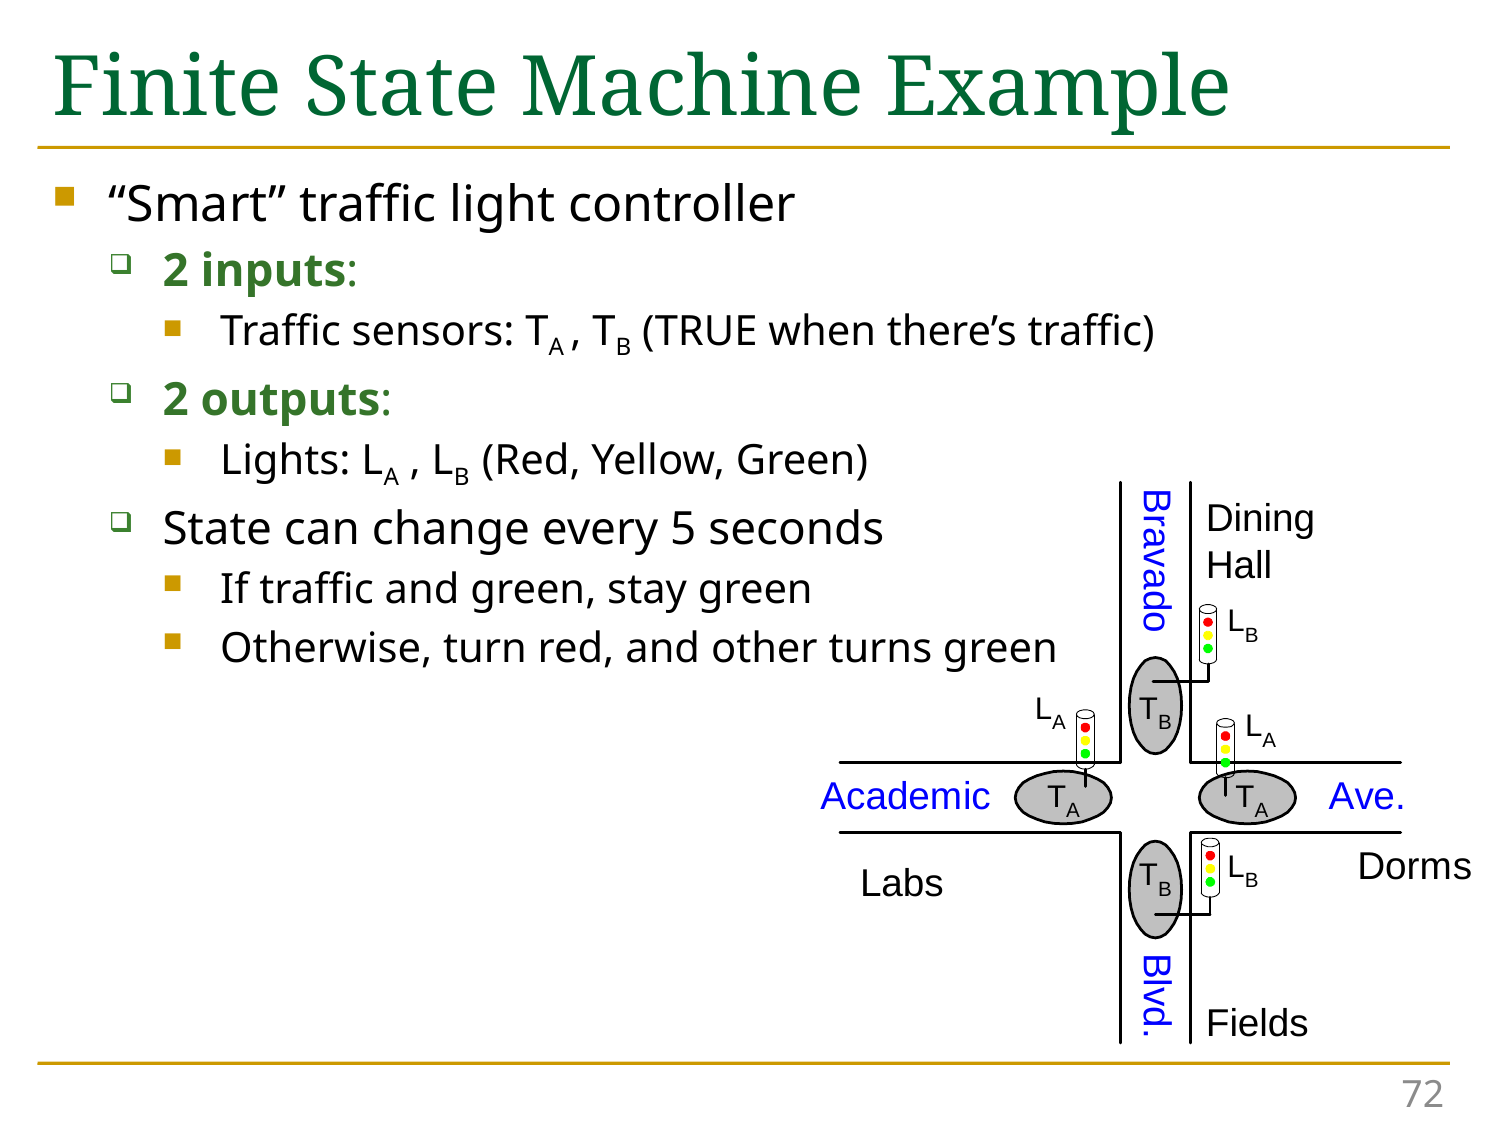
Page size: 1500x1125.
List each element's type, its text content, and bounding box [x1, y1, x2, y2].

slide_number 72 [1121, 1075, 1460, 1125]
list “Smart” traffic light controller 2 inputs: Traffic sensors: TA , TB (TRUE when there’s traffic) 2 outputs: Lights: LA , LB (Red, Yellow, Green) State can change every 5 seconds If traffic and green, stay green Otherwise, turn red, and other turns green [37, 163, 1450, 1016]
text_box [800, 468, 1500, 1067]
title Finite State Machine Example [37, 24, 1450, 163]
